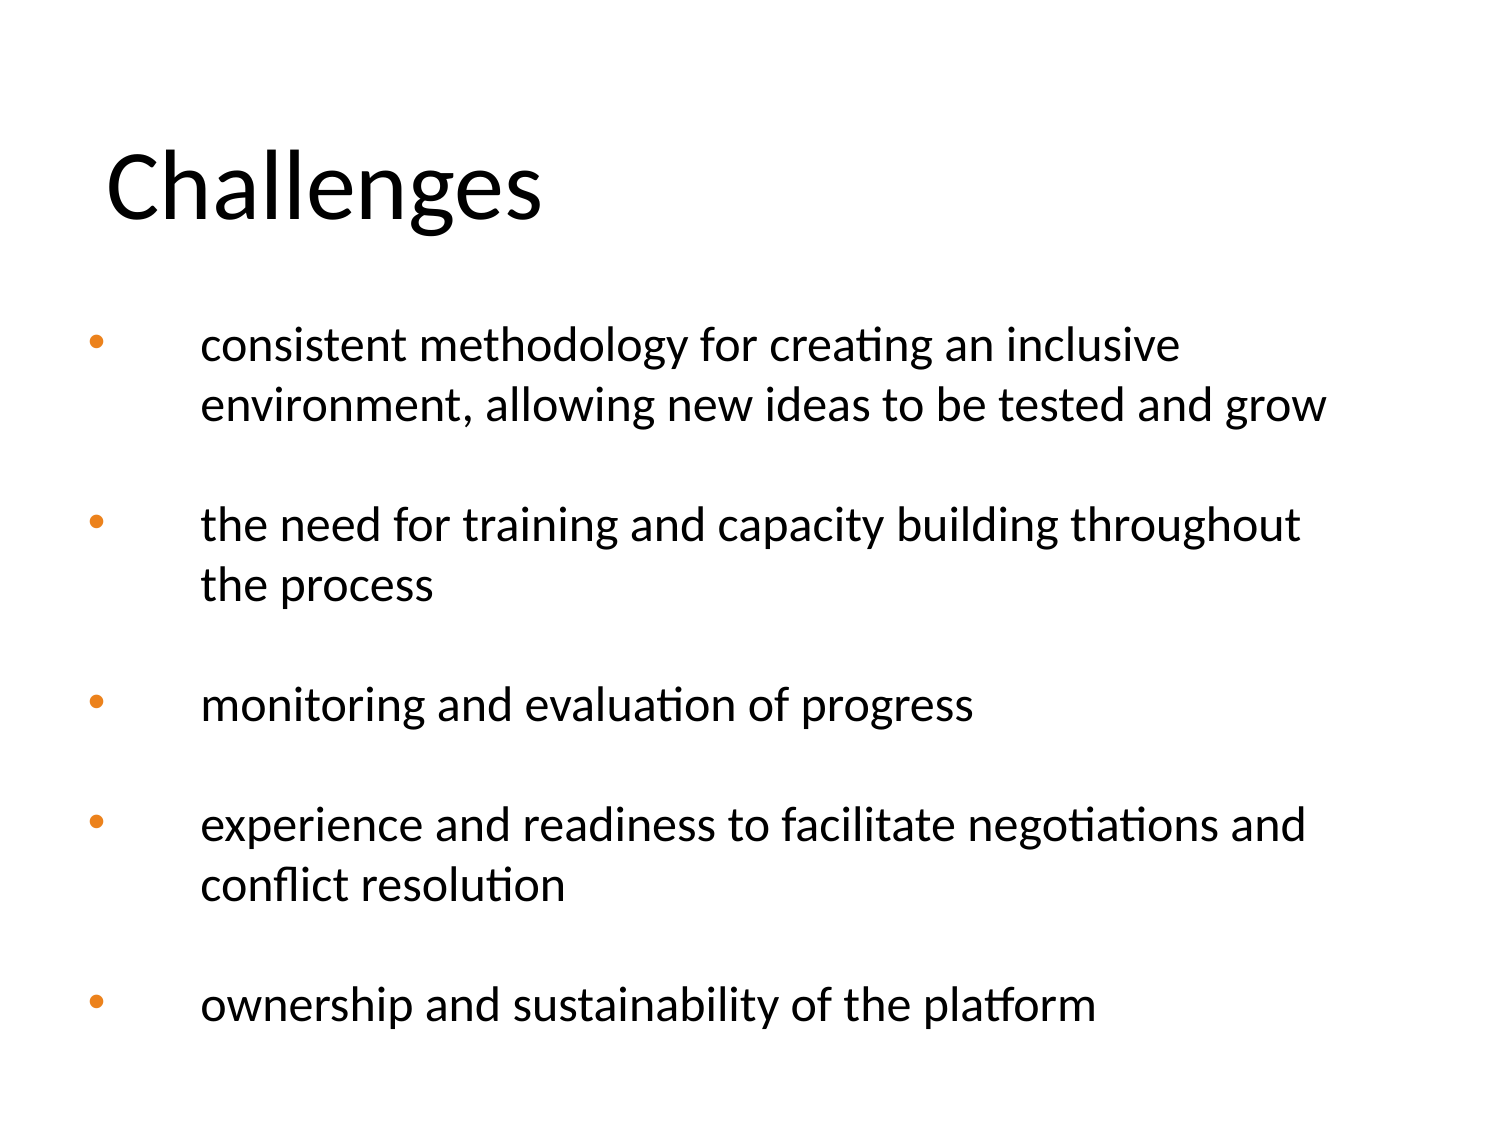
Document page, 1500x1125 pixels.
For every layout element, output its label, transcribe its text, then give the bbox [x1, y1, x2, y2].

list Challenges [73, 112, 1324, 300]
list consistent methodology for creating an inclusive environment, allowing new ideas to be tested and grow the need for training and capacity building throughout the process monitoring and evaluation of progress experience and readiness to facilitate negotiations and conflict resolution ownership and sustainability of the platform [73, 303, 1349, 1039]
